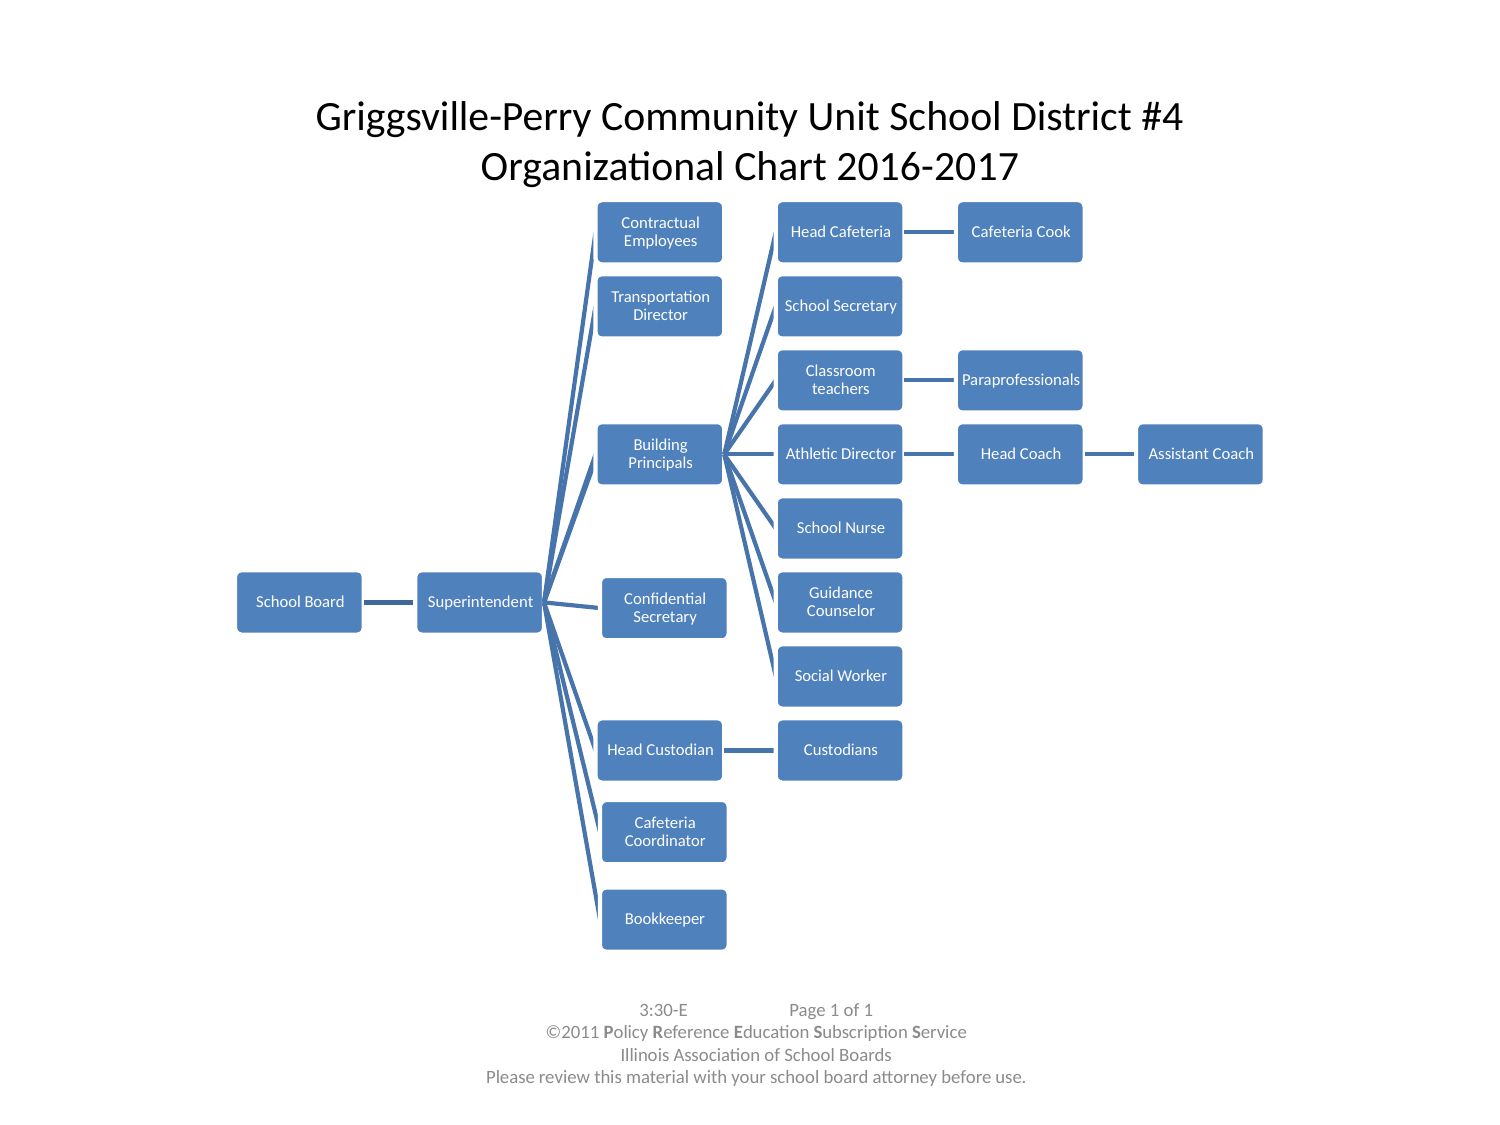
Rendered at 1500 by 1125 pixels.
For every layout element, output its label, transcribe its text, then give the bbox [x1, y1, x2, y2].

footer 3:30-E Page 1 of 1 ©2011 Policy Reference Education Subscription Service Illinois Association of School Boards Please review this material with your school board attorney before use. [99, 1014, 1413, 1110]
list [74, 199, 1426, 1006]
title Griggsville-Perry Community Unit School District #4 Organizational Chart 2016-2017 [75, 45, 1425, 199]
